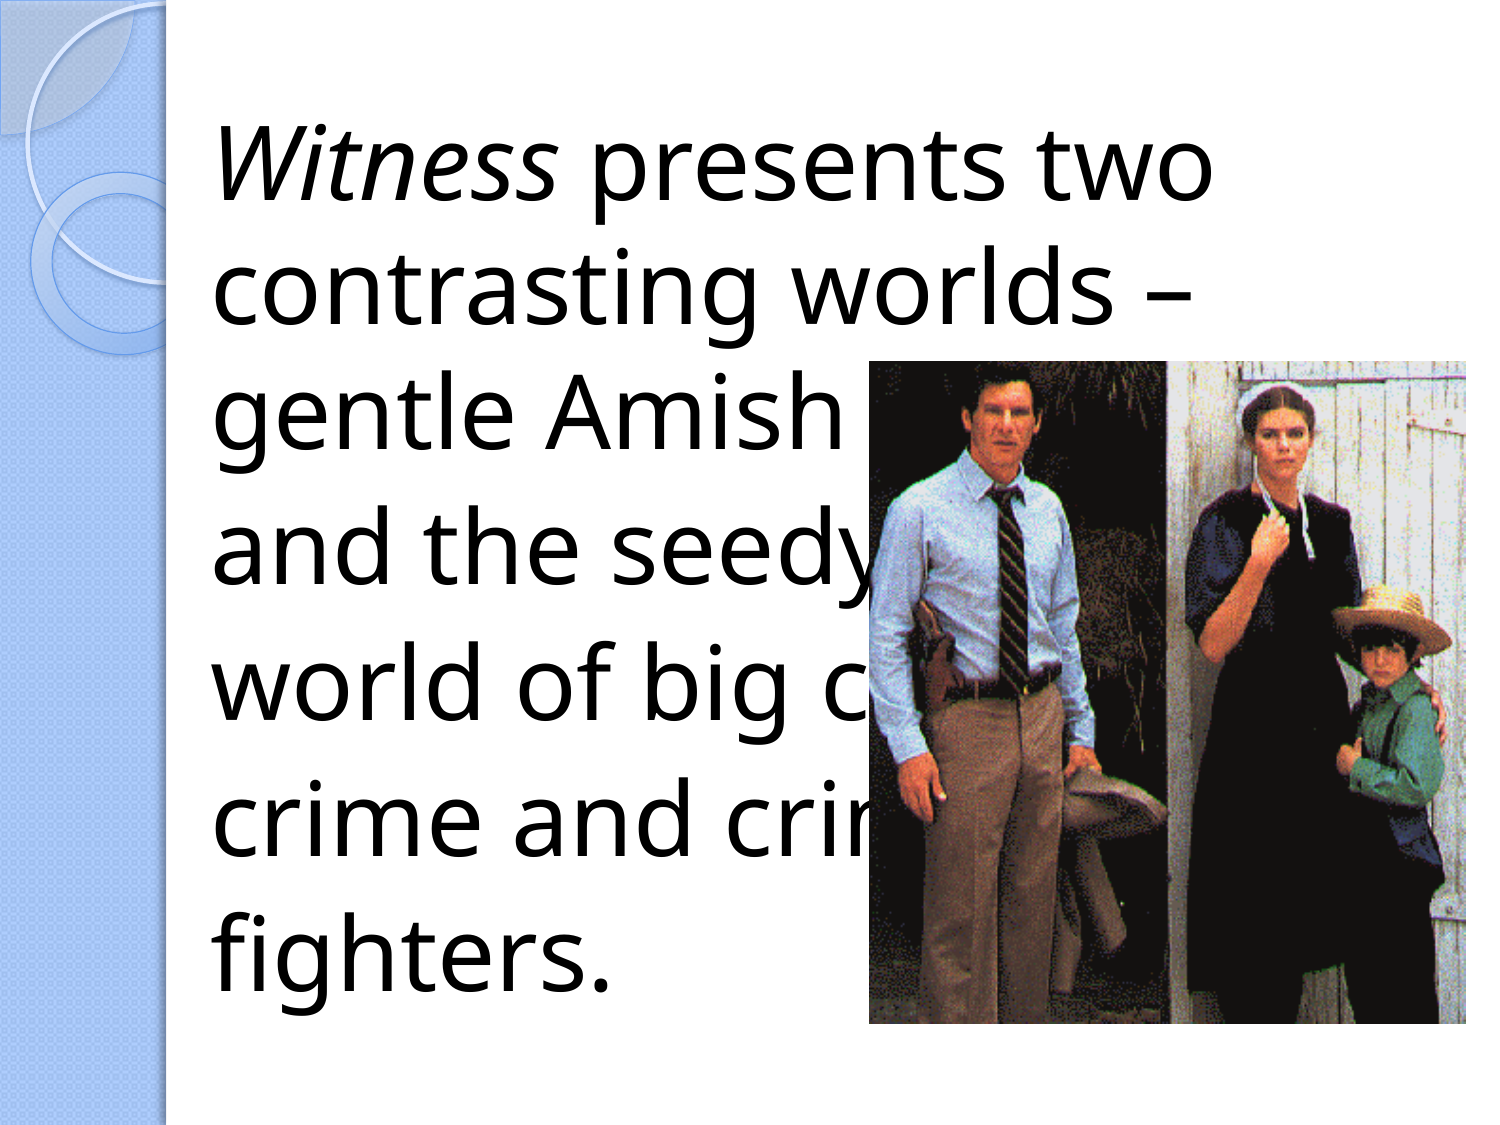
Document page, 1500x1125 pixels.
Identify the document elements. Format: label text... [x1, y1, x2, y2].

picture [869, 361, 1466, 1024]
list Witness presents two contrasting worlds – gentle Amish farm life and the seedy world of big city crime and crime fighters. [183, 90, 1466, 1025]
